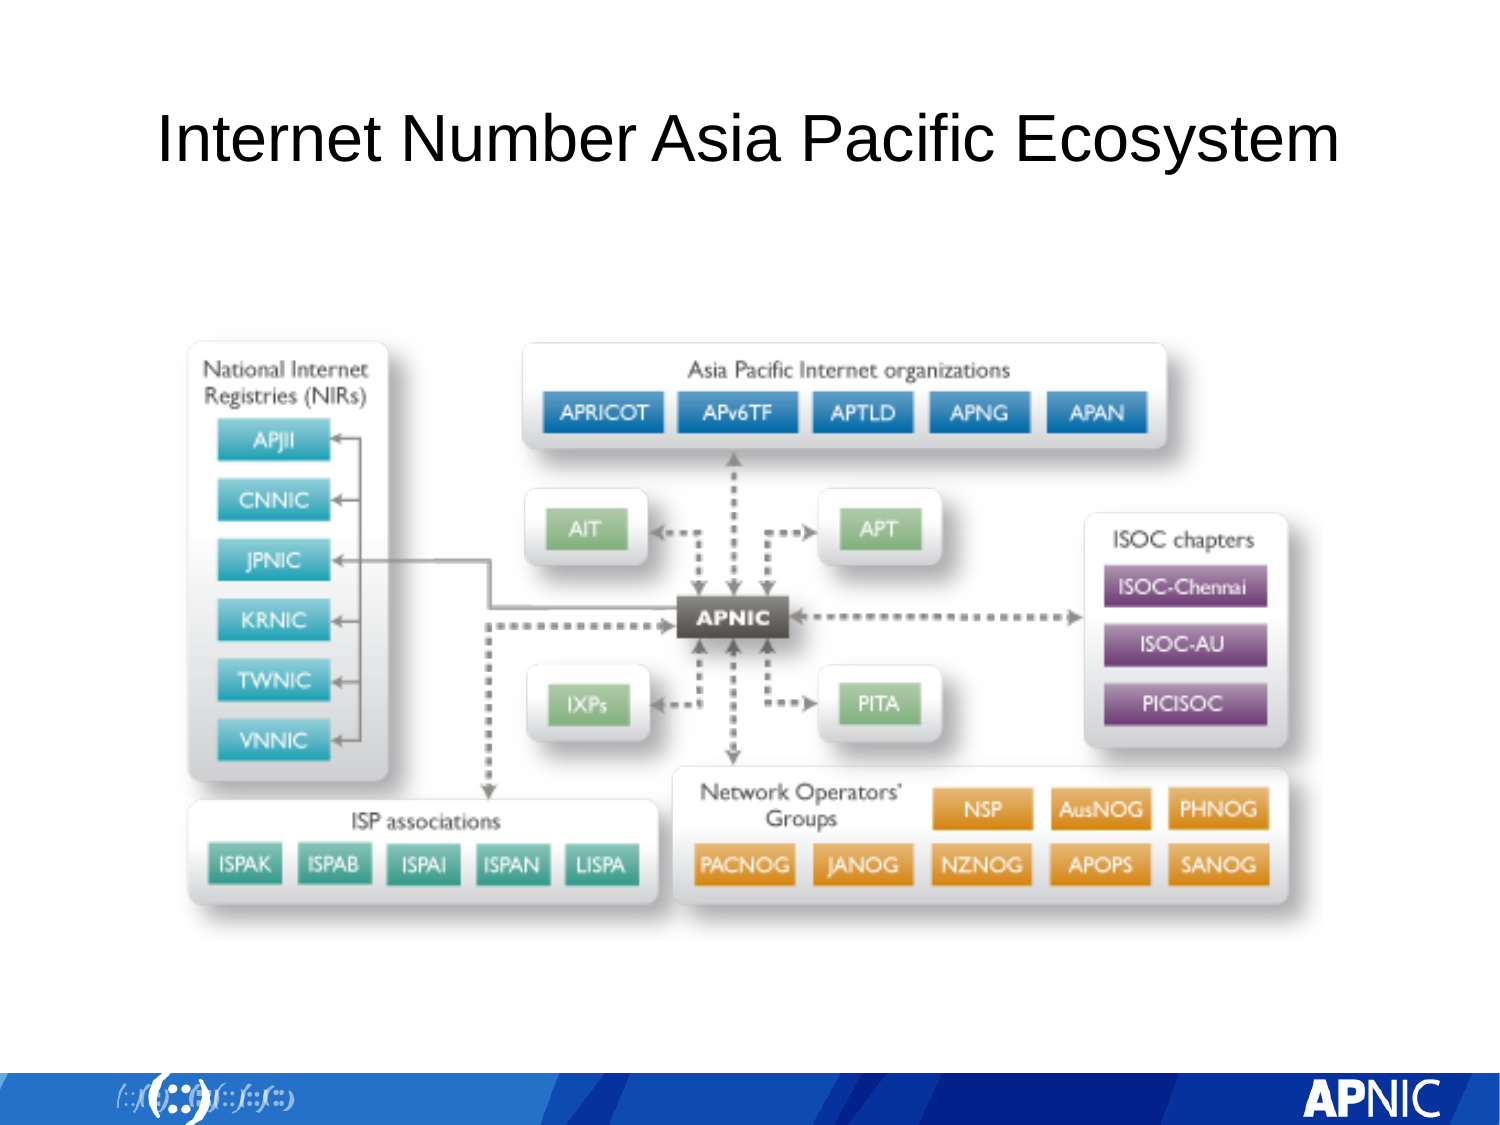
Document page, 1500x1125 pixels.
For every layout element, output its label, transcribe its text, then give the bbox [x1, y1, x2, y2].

title Internet Number Asia Pacific Ecosystem [74, 44, 1425, 233]
picture [0, 1069, 1500, 1125]
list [176, 327, 1323, 941]
